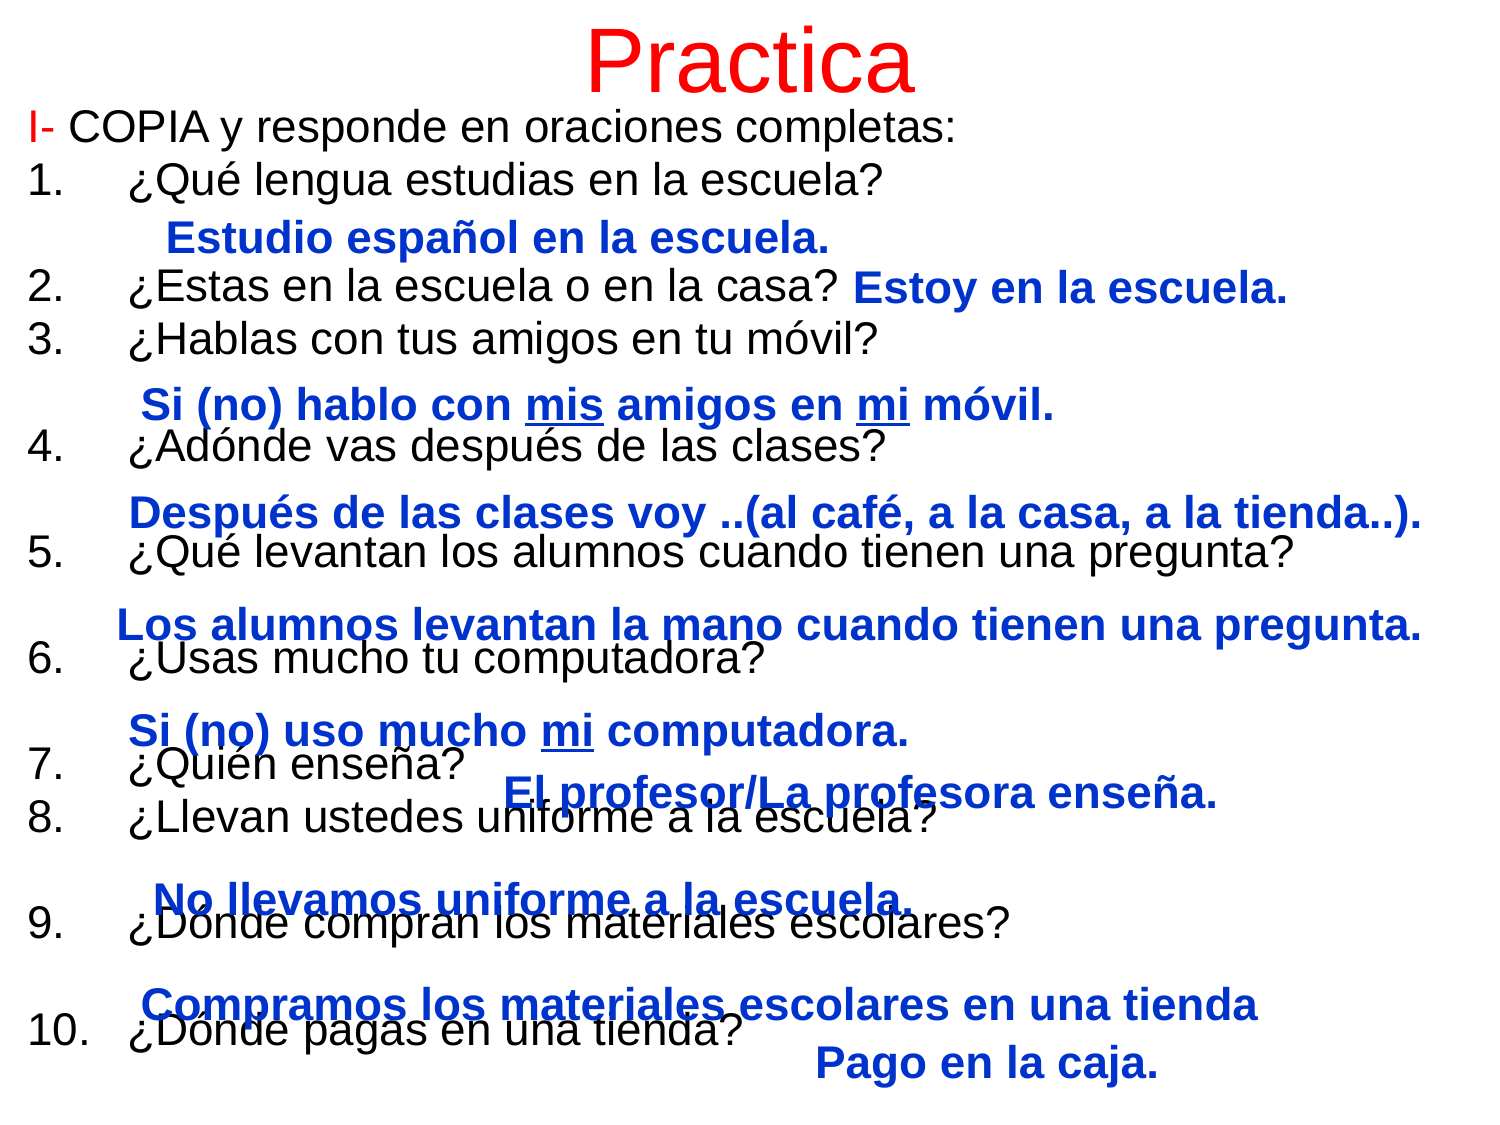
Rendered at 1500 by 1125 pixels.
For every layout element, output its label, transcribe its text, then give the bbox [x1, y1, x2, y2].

text_box Pago en la caja. [800, 1025, 1175, 1095]
text_box Estoy en la escuela. [838, 249, 1304, 320]
text_box Si (no) uso mucho mi computadora. [113, 693, 925, 764]
text_box El profesor/La profesora enseña. [488, 754, 1234, 825]
text_box Después de las clases voy ..(al café, a la casa, a la tienda..). [113, 474, 1439, 545]
text_box Compramos los materiales escolares en una tienda [125, 967, 1274, 1038]
text_box Si (no) hablo con mis amigos en mi móvil. [125, 367, 1071, 438]
title Practica [75, 0, 1425, 99]
text_box Estudio español en la escuela. [150, 200, 846, 270]
text_box No llevamos uniforme a la escuela. [138, 862, 930, 933]
list I- COPIA y responde en oraciones completas: ¿Qué lengua estudias en la escuela? ¿Estas en la escuela o en la casa? ¿Hablas con tus amigos en tu móvil? ¿Adónde vas después de las clases? ¿Qué levantan los alumnos cuando tienen una pregunta? ¿Usas mucho tu computadora? ¿Quién enseña? ¿Llevan ustedes uniforme a la escuela? ¿Dónde compran los materiales escolares? ¿Dónde pagas en una tienda? [12, 99, 1450, 1125]
text_box Los alumnos levantan la mano cuando tienen una pregunta. [101, 587, 1439, 658]
